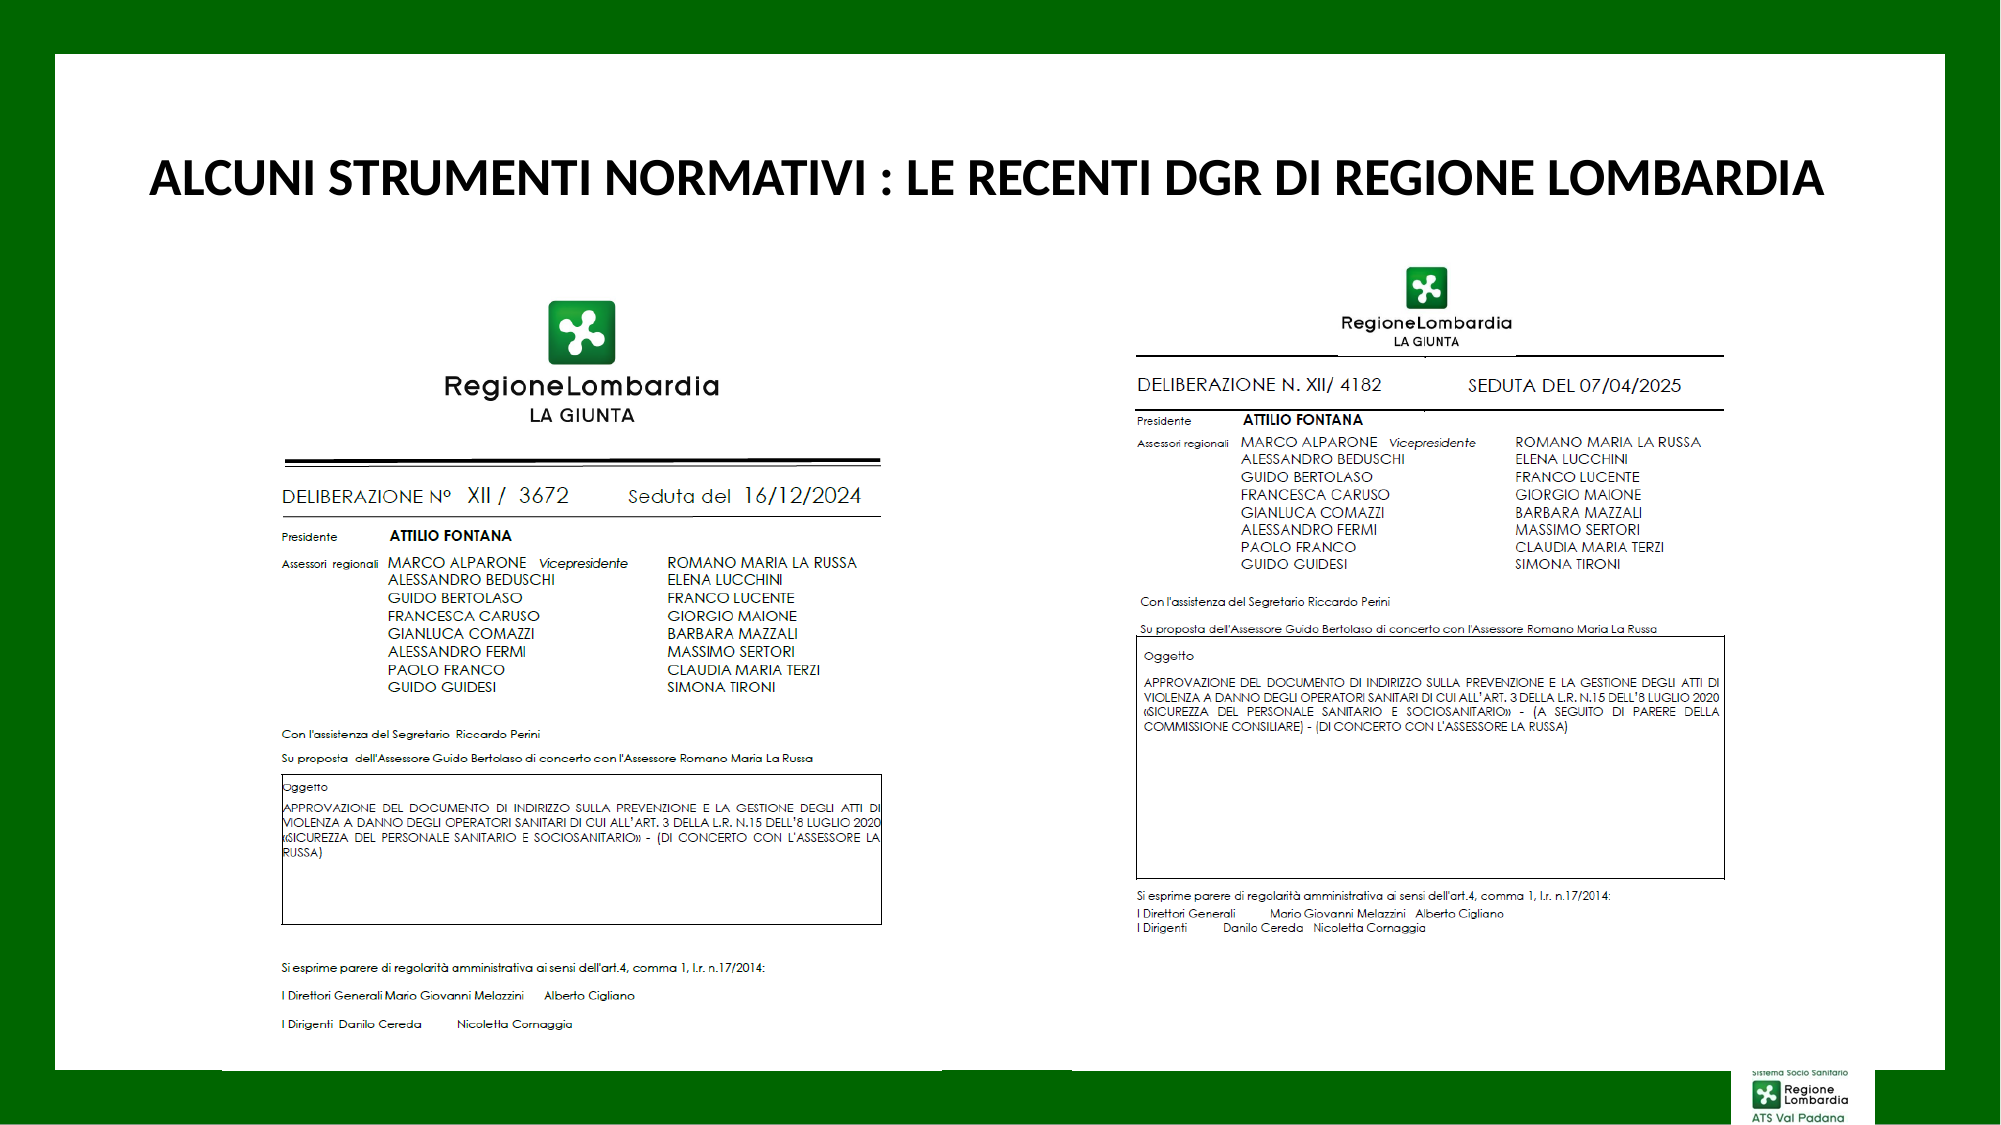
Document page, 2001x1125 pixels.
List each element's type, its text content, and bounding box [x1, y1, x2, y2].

picture [0, 0, 2001, 1125]
title ALCUNI STRUMENTI NORMATIVI : LE RECENTI DGR DI REGIONE LOMBARDIA [128, 91, 1847, 215]
